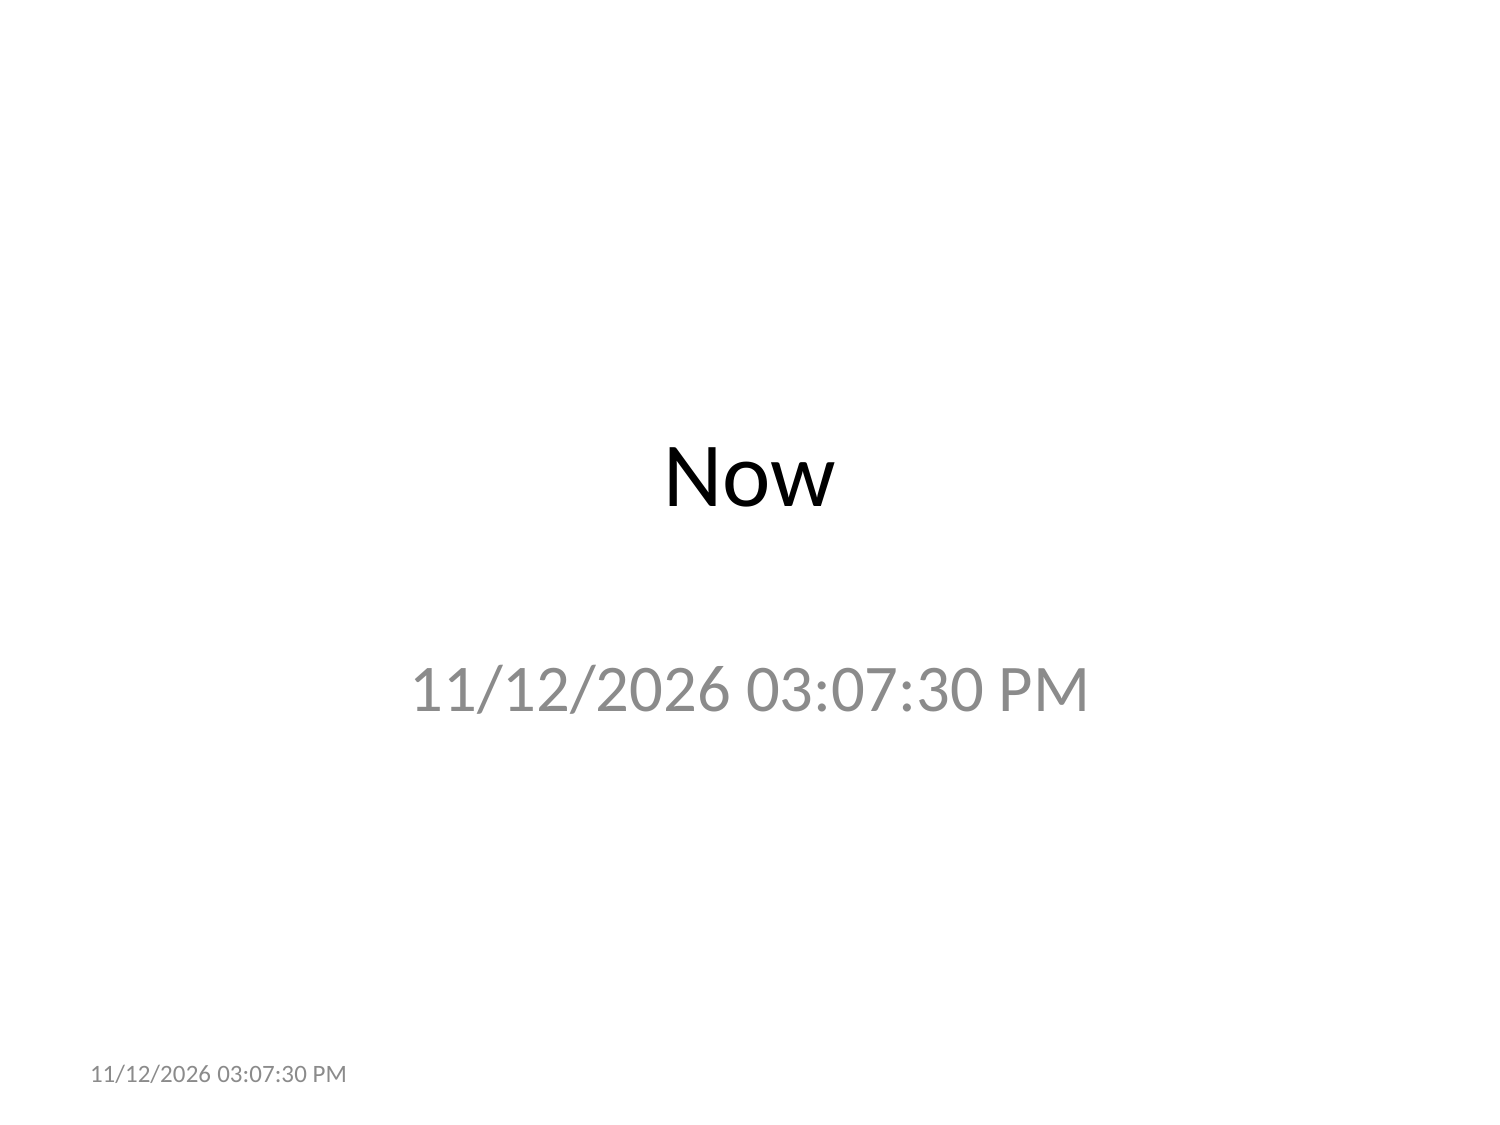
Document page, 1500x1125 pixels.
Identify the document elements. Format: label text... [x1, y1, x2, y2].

title Now [112, 349, 1388, 591]
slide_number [75, 1042, 425, 1103]
subtitle 2011-12-19 10:20:04 AM [225, 637, 1275, 925]
